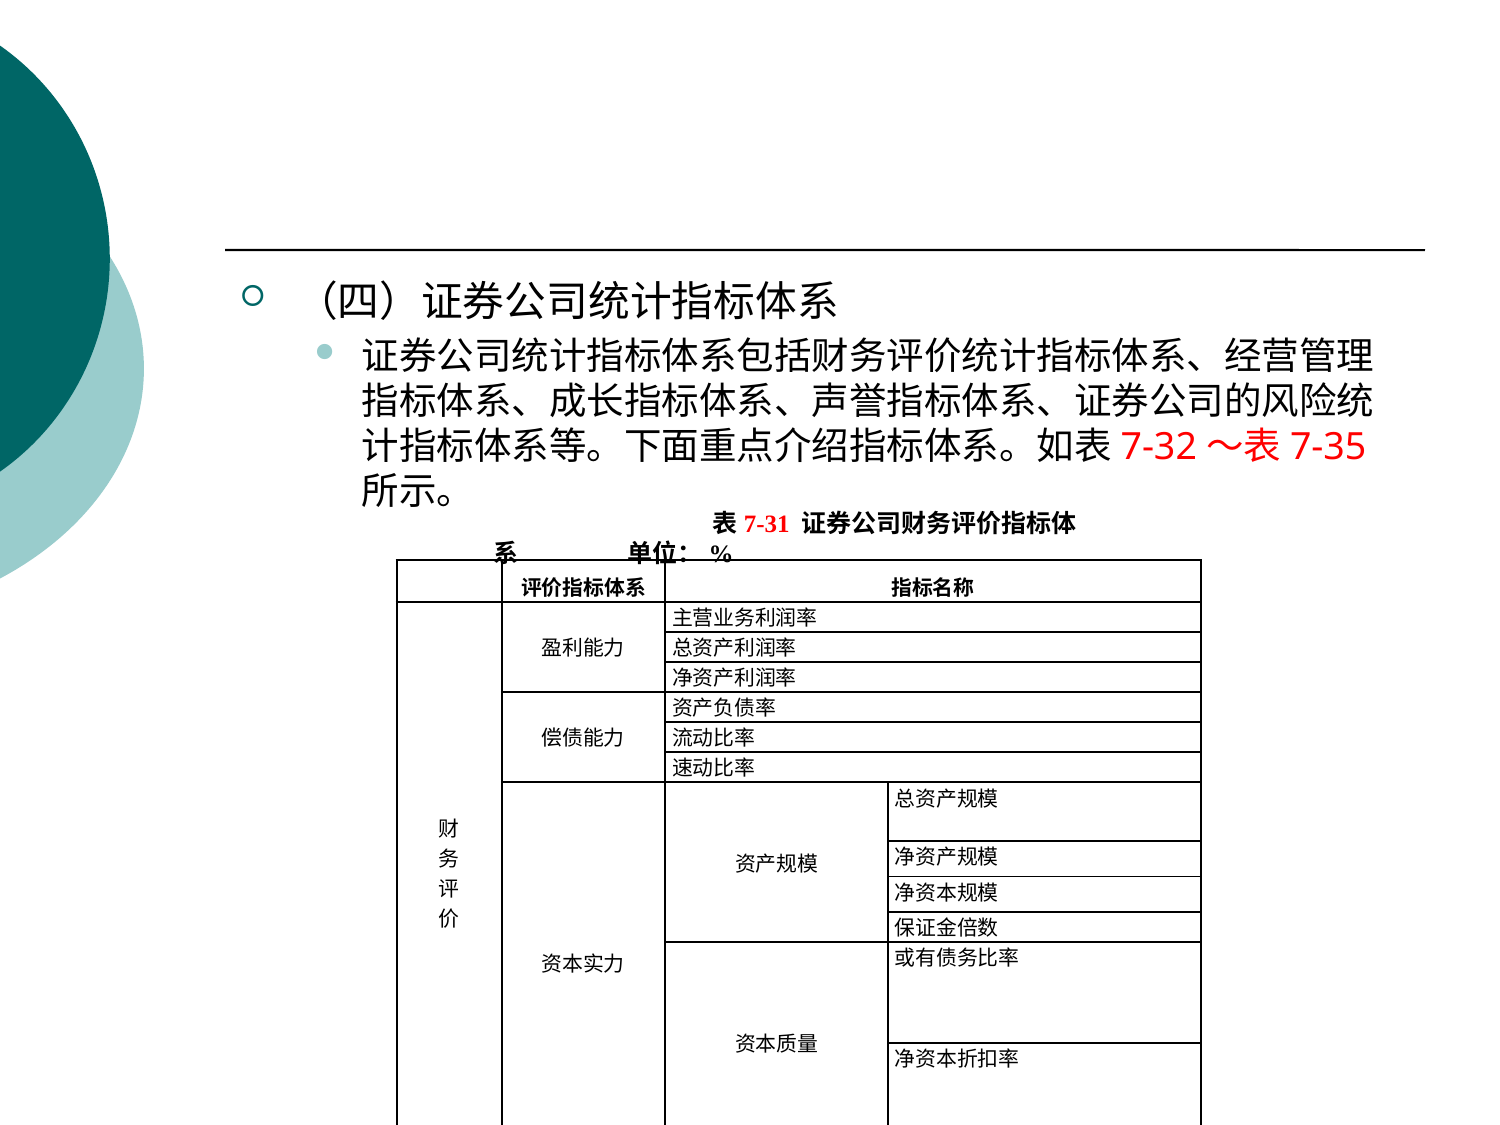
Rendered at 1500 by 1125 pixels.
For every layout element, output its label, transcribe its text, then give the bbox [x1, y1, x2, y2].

table_cell 流动比率 [666, 723, 1200, 751]
table_cell 总资产规模 [889, 783, 1200, 840]
table_header [398, 561, 501, 601]
table_cell 保证金倍数 [889, 913, 1200, 941]
table_header 指标名称 [666, 561, 1200, 601]
table_cell 净资本规模 [889, 877, 1200, 911]
table_cell 净资产规模 [889, 842, 1200, 876]
table_cell 偿债能力 [503, 693, 664, 781]
text_box 表7-31 证券公司财务评价指标体系 单位：% [478, 514, 1113, 560]
list （四）证券公司统计指标体系 证券公司统计指标体系包括财务评价统计指标体系、经营管理指标体系、成长指标体系、声誉指标体系、证券公司的风险统计指标体系等。下面重点介绍指标体系。如表7-32～表7-35所示。 [224, 266, 1425, 943]
table_cell 主营业务利润率 [666, 603, 1200, 631]
table_cell 资本实力 [503, 783, 664, 1125]
table_cell 或有债务比率 [889, 943, 1200, 1042]
table_cell 财 务 评 价 [398, 603, 501, 1125]
table_cell 资产规模 [666, 783, 887, 941]
table_cell 净资本折扣率 [889, 1044, 1200, 1125]
table_cell 总资产利润率 [666, 633, 1200, 661]
table_cell 盈利能力 [503, 603, 664, 691]
table_cell 资产负债率 [666, 693, 1200, 721]
table_header 评价指标体系 [503, 561, 664, 601]
table_cell 速动比率 [666, 753, 1200, 781]
table_cell 资本质量 [666, 943, 887, 1125]
table_cell 净资产利润率 [666, 663, 1200, 691]
